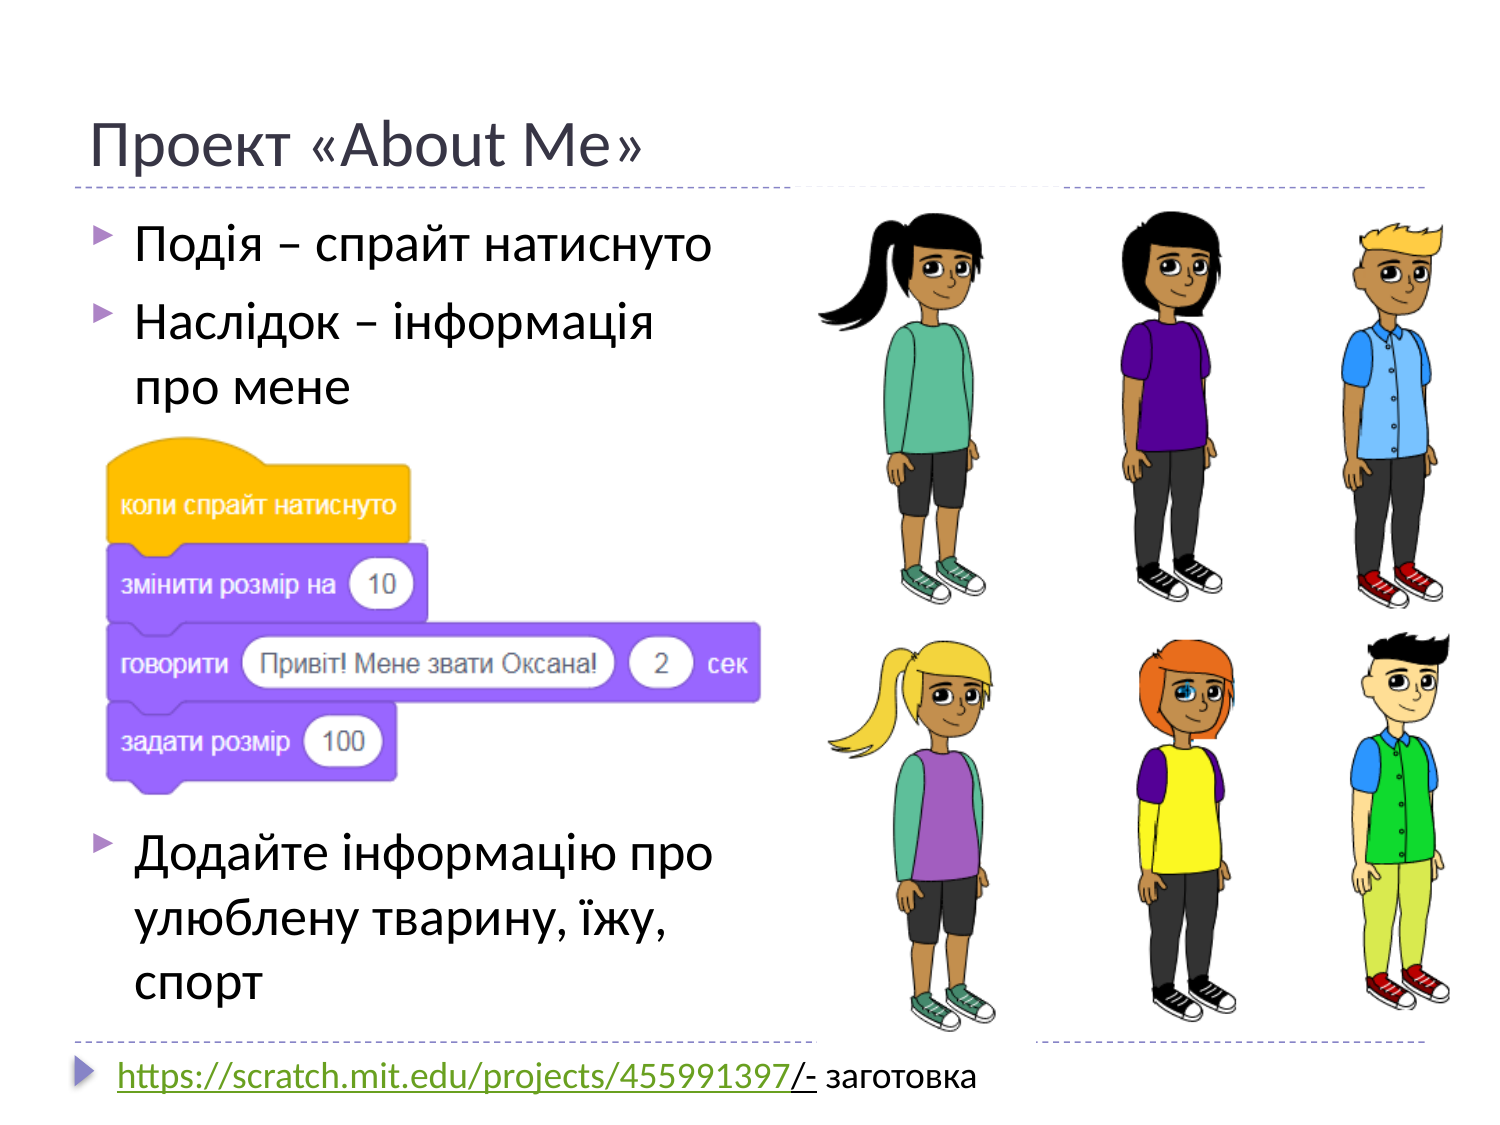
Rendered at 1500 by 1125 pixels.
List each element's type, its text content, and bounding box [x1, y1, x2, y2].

picture [1099, 201, 1260, 617]
picture [792, 187, 1062, 1050]
picture [96, 430, 773, 812]
list Подія – спрайт натиснуто Наслідок – інформація про мене Додайте інформацію про улюблену тварину, їжу, спорт [75, 200, 738, 1062]
picture [1314, 205, 1500, 1032]
text_box https://scratch.mit.edu/projects/455991397/- заготовка [102, 1043, 993, 1104]
title Проект «About Me» [75, 37, 1425, 188]
picture [1107, 625, 1273, 1033]
